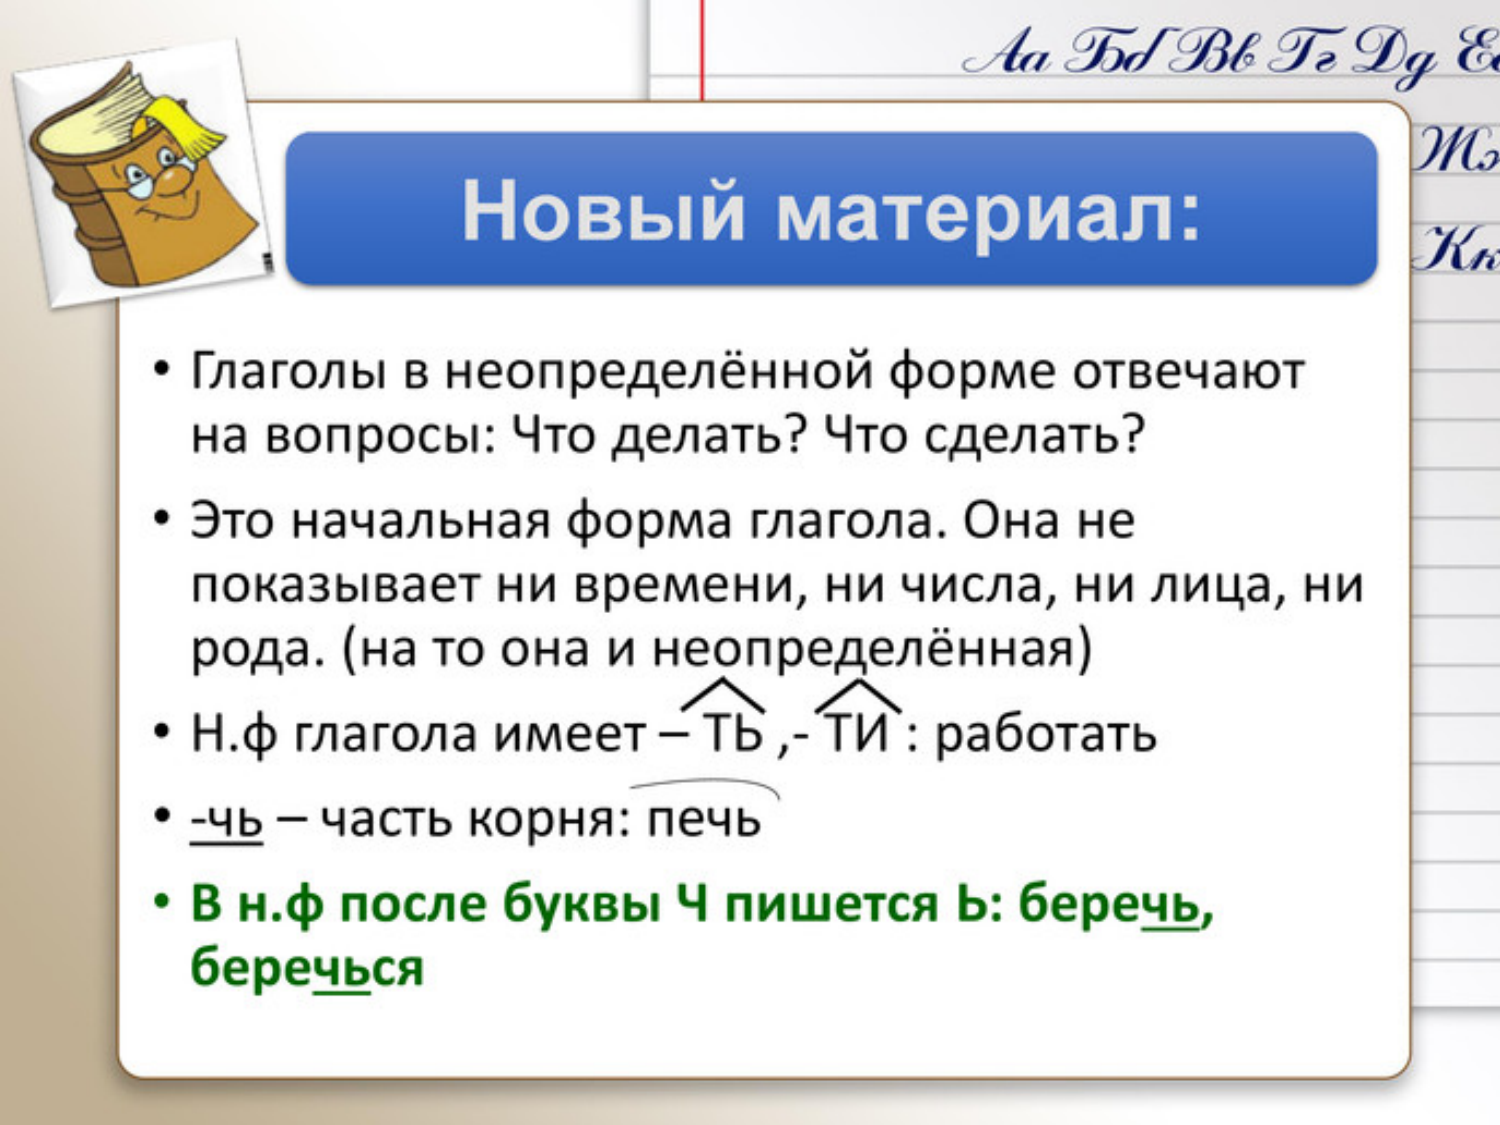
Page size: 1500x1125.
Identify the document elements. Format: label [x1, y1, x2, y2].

list [0, 0, 1500, 1125]
